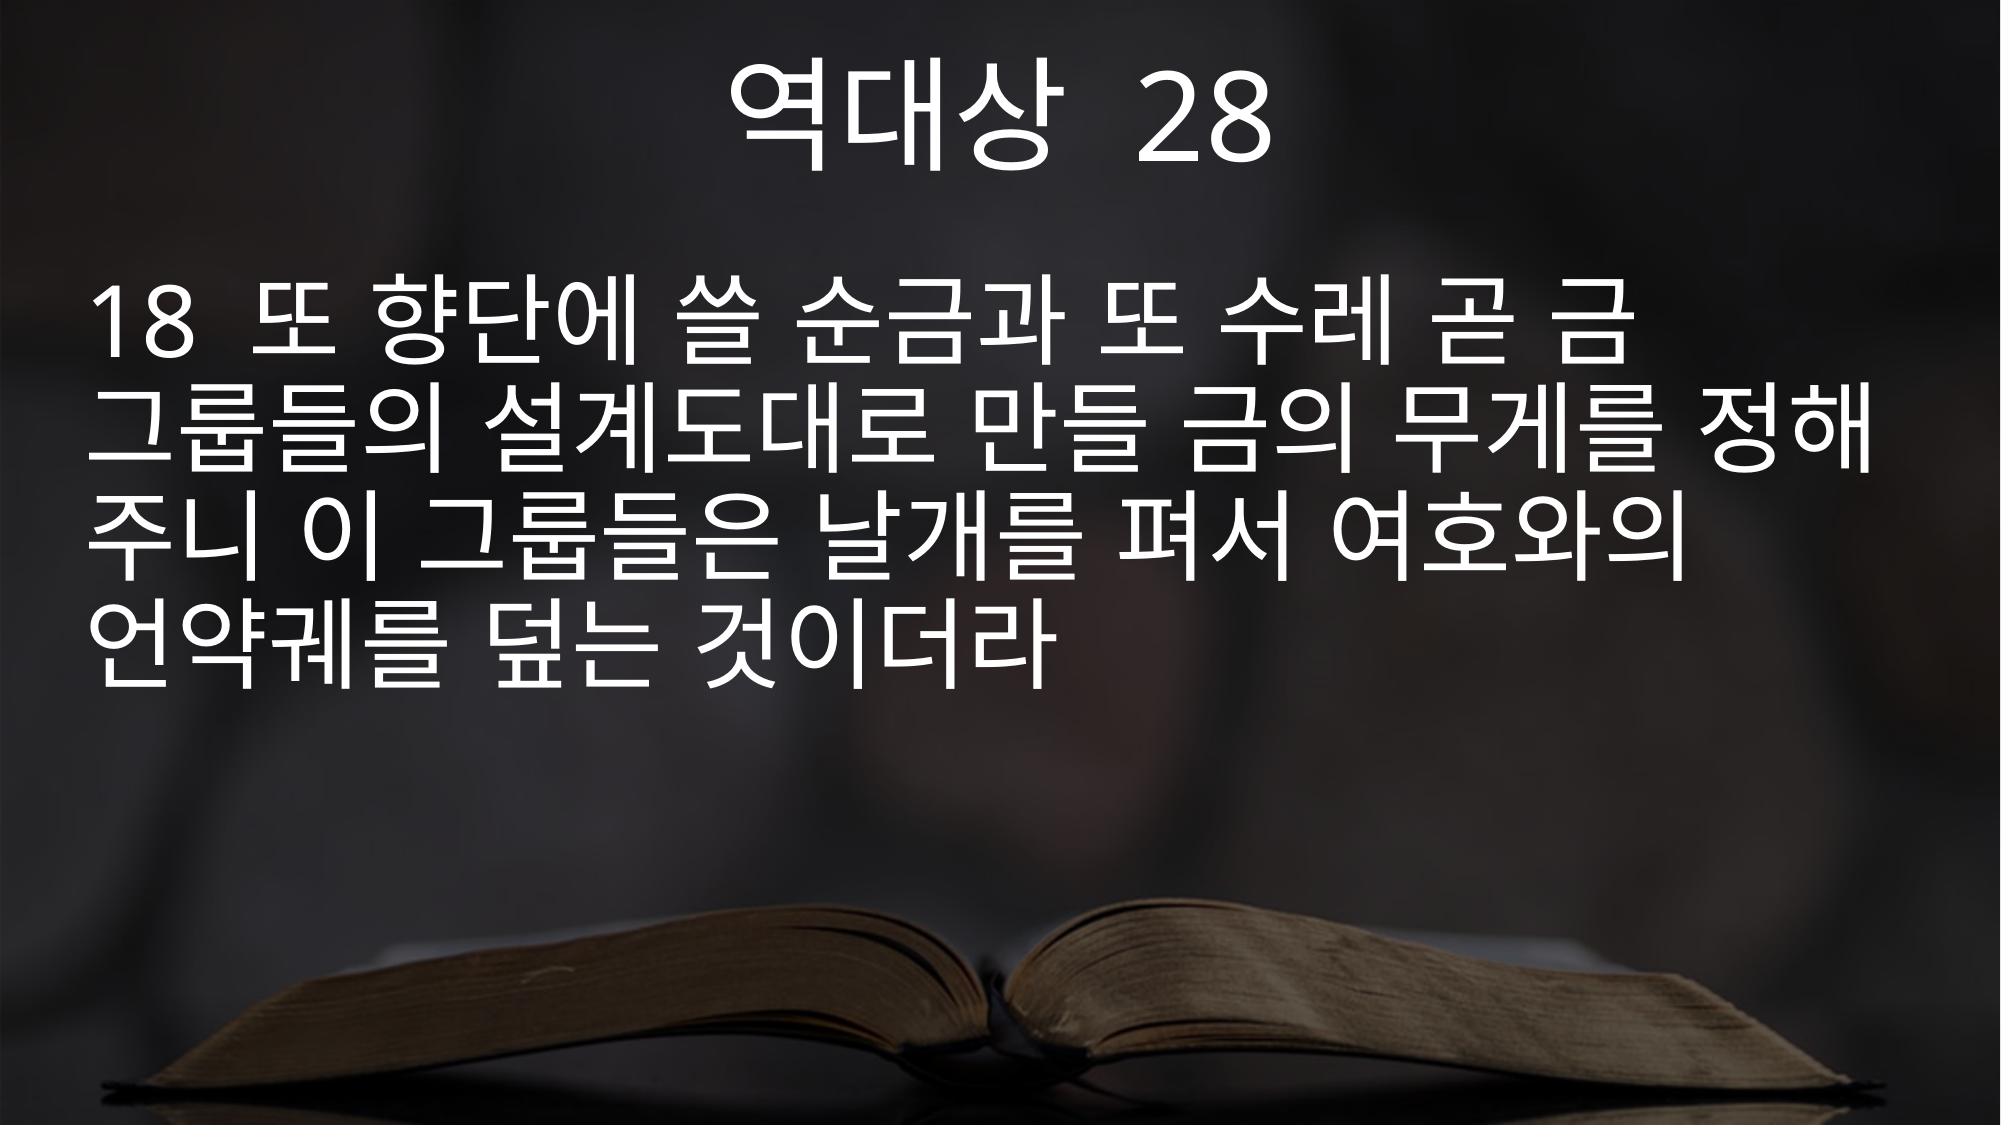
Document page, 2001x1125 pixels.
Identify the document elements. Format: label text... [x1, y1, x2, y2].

footer 역대상 28 [0, 32, 2000, 192]
picture [0, 0, 2001, 1125]
list 18 또 향단에 쓸 순금과 또 수레 곧 금 그룹들의 설계도대로 만들 금의 무게를 정해 주니 이 그룹들은 날개를 펴서 여호와의 언약궤를 덮는 것이더라 [69, 263, 1953, 423]
